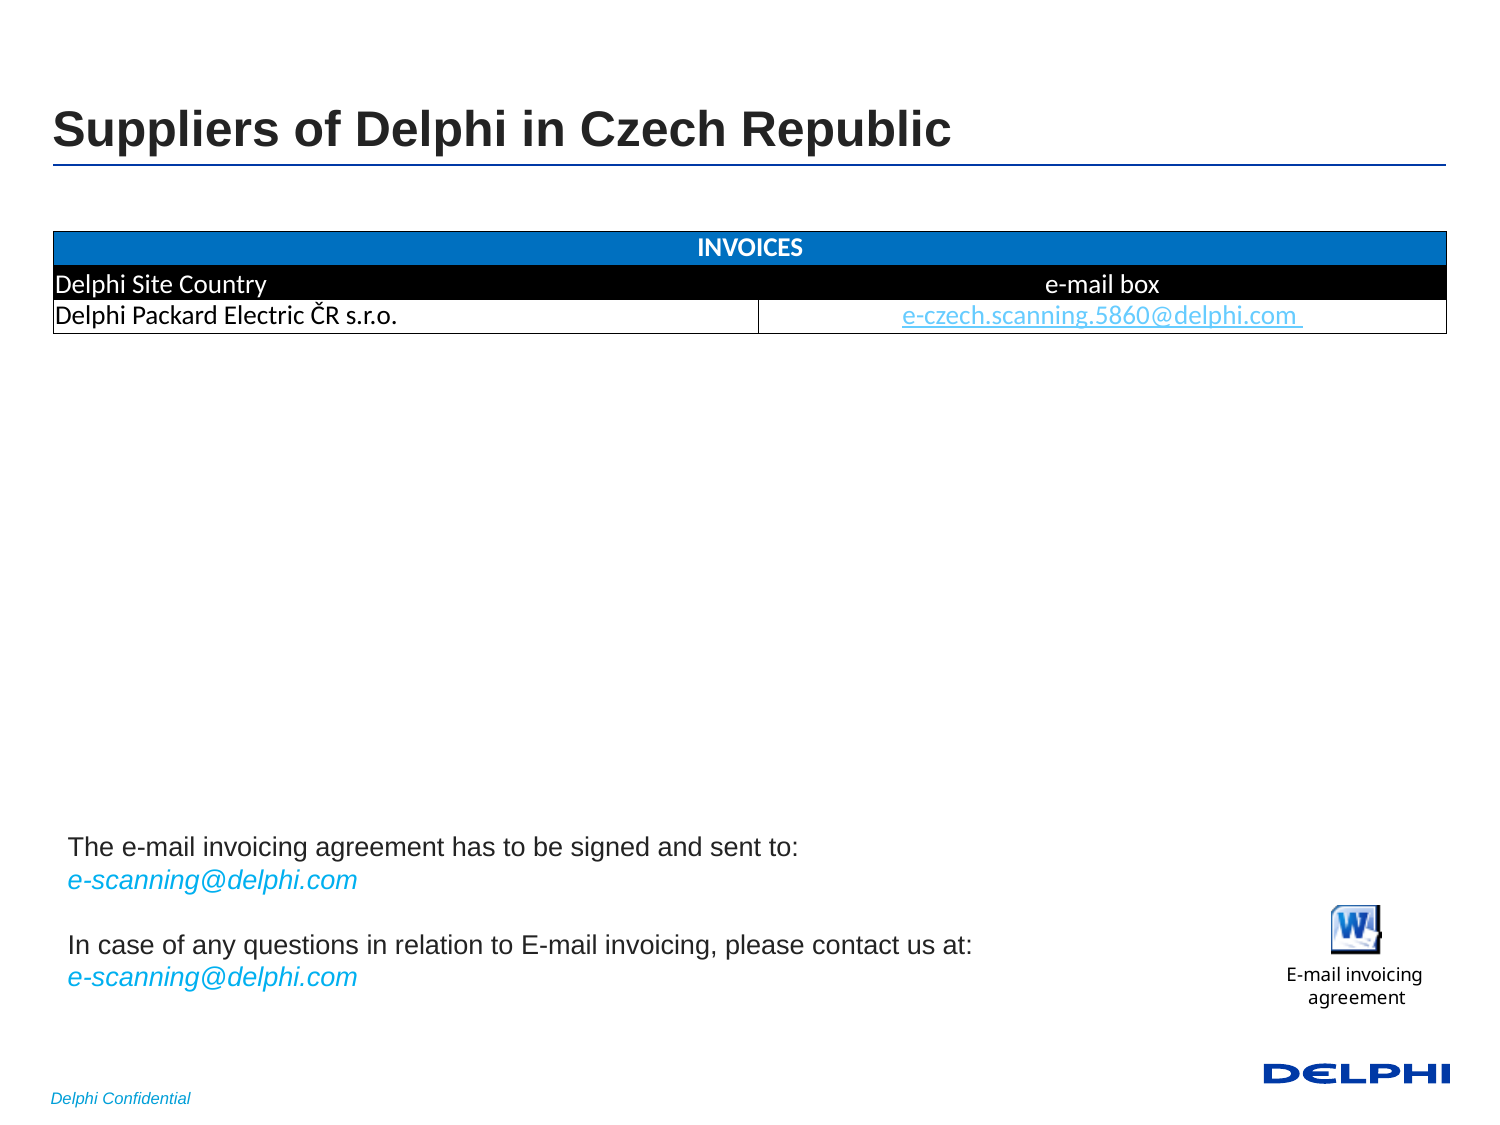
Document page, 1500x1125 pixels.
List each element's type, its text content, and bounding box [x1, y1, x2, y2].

text_box The e-mail invoicing agreement has to be signed and sent to: e-scanning@delphi.com In case of any questions in relation to E-mail invoicing, please contact us at: e-scanning@delphi.com [53, 822, 1211, 1032]
title Suppliers of Delphi in Czech Republic [37, 0, 1478, 164]
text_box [1281, 904, 1432, 1032]
table_cell Delphi Packard Electric ČR s.r.o. [54, 300, 758, 333]
table_cell e-czech.scanning.5860@delphi.com [759, 300, 1446, 333]
table_cell Delphi Site Country [54, 266, 758, 299]
table_cell e-mail box [759, 266, 1446, 299]
table_header INVOICES [54, 232, 1446, 265]
